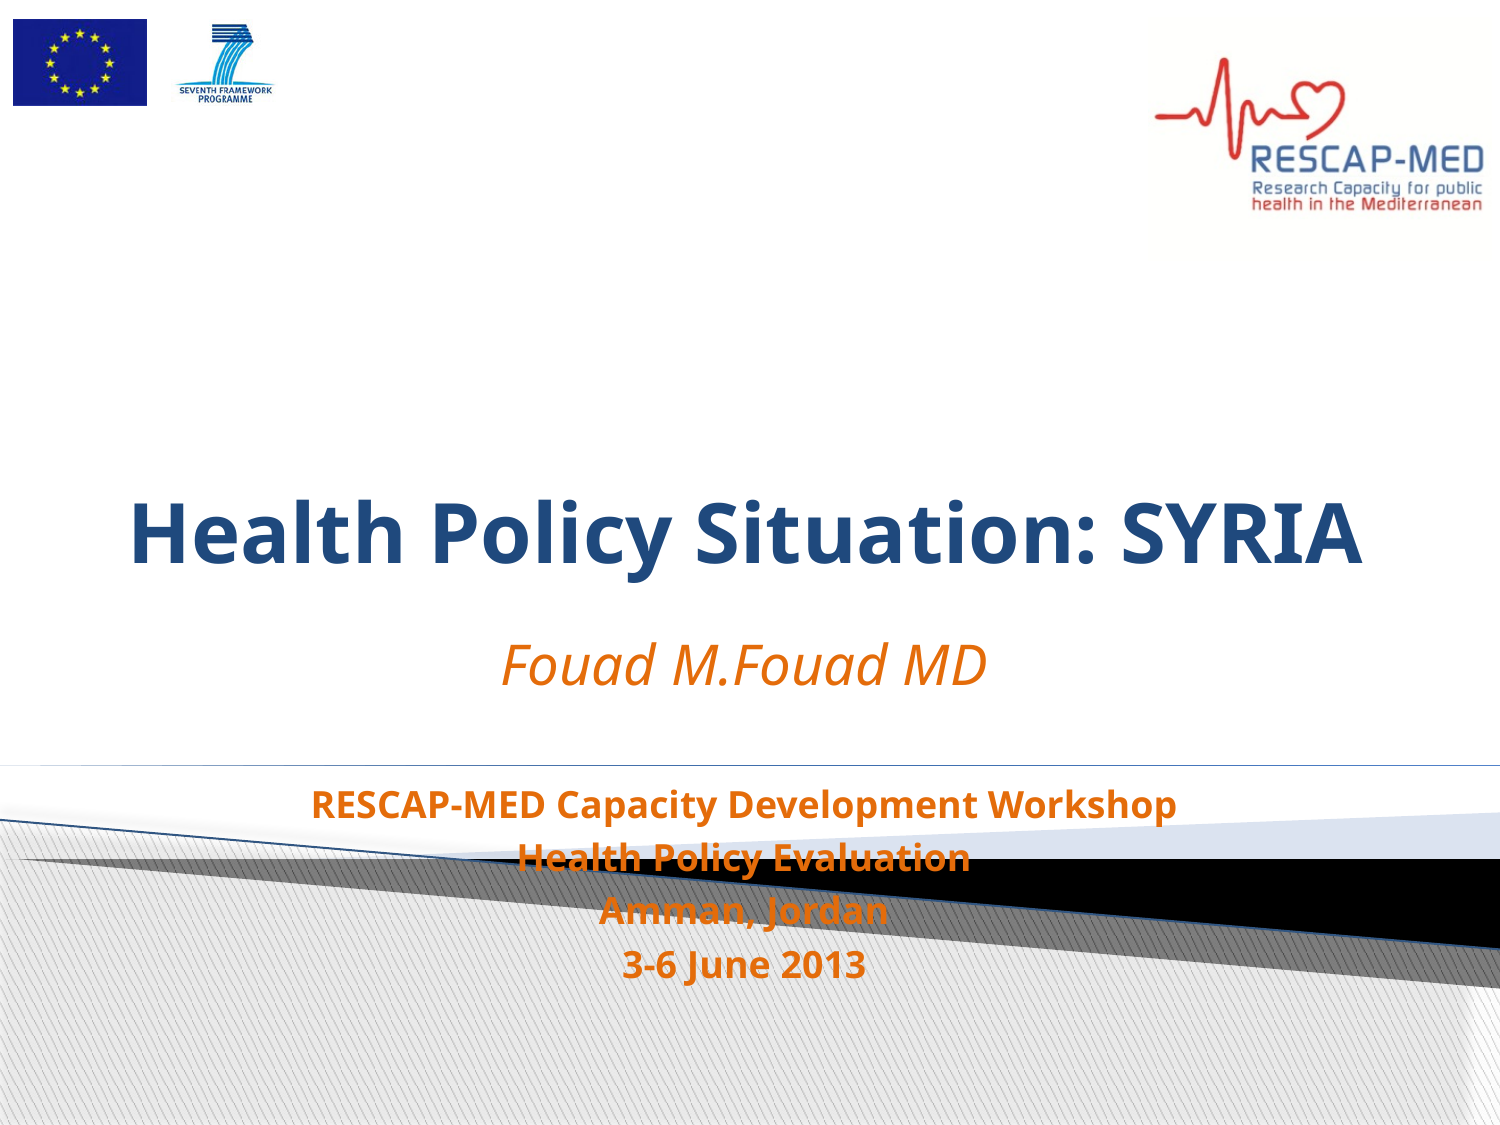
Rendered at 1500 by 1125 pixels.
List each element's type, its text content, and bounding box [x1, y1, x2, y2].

picture [1148, 17, 1493, 262]
title Health Policy Situation: SYRIA [112, 287, 1388, 588]
picture [5, 859, 112, 868]
picture [13, 18, 148, 107]
subtitle Fouad M.Fouad MD RESCAP-MED Capacity Development Workshop Health Policy Evaluation Amman, Jordan 3-6 June 2013 [112, 621, 1388, 1041]
picture [170, 19, 278, 107]
picture [1388, 941, 1500, 989]
